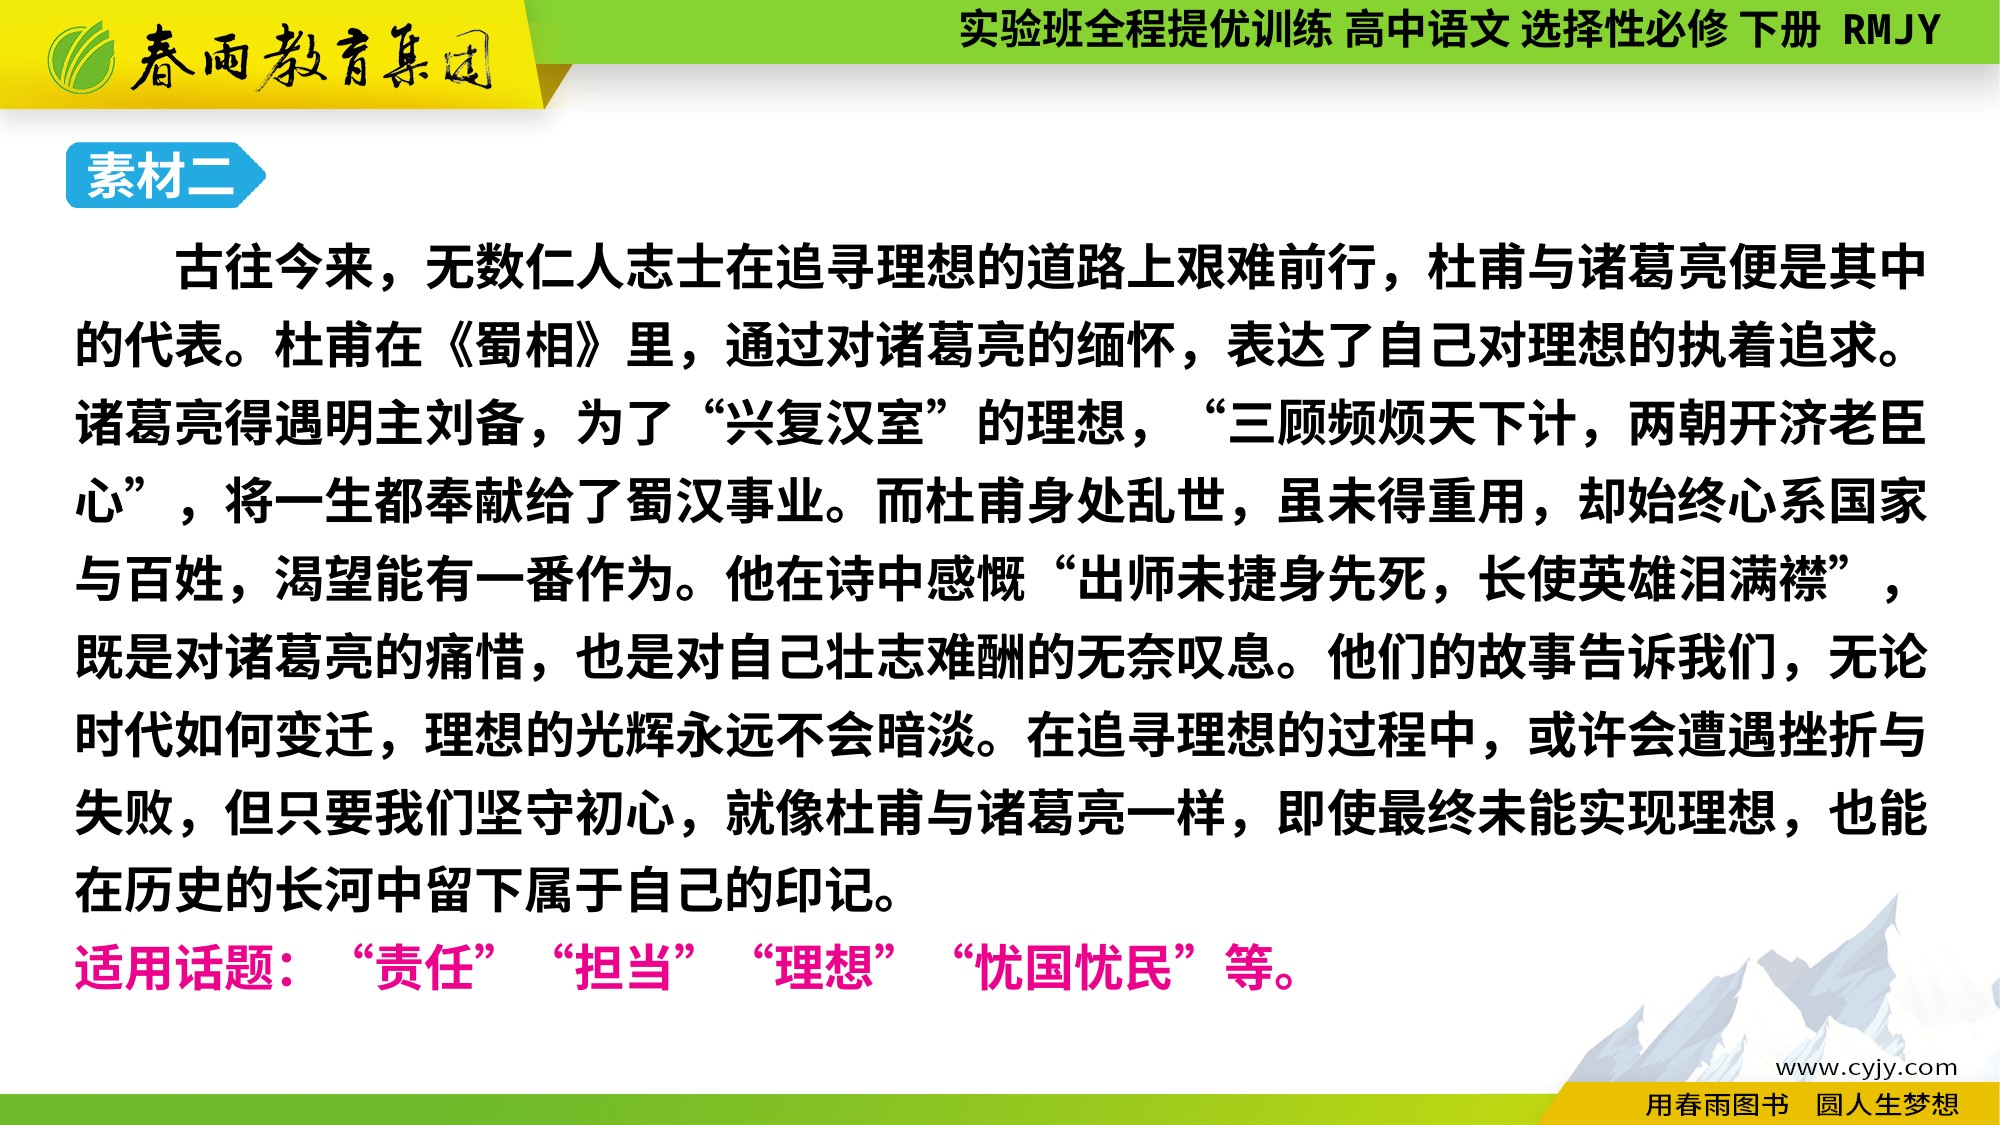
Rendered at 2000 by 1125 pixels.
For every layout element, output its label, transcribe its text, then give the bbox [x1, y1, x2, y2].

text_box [66, 136, 266, 214]
list 古往今来，无数仁人志士在追寻理想的道路上艰难前行，杜甫与诸葛亮便是其中的代表。杜甫在《蜀相》里，通过对诸葛亮的缅怀，表达了自己对理想的执着追求。诸葛亮得遇明主刘备，为了“兴复汉室”的理想，“三顾频烦天下计，两朝开济老臣心”，将一生都奉献给了蜀汉事业。而杜甫身处乱世，虽未得重用，却始终心系国家与百姓，渴望能有一番作为。他在诗中感慨“出师未捷身先死，长使英雄泪满襟”，既是对诸葛亮的痛惜，也是对自己壮志难酬的无奈叹息。他们的故事告诉我们，无论时代如何变迁，理想的光辉永远不会暗淡。在追寻理想的过程中，或许会遭遇挫折与失败，但只要我们坚守初心，就像杜甫与诸葛亮一样，即使最终未能实现理想，也能在历史的长河中留下属于自己的印记。 适用话题：“责任”“担当”“理想”“忧国忧民”等。 [59, 209, 1944, 1005]
picture [0, 0, 2000, 1125]
